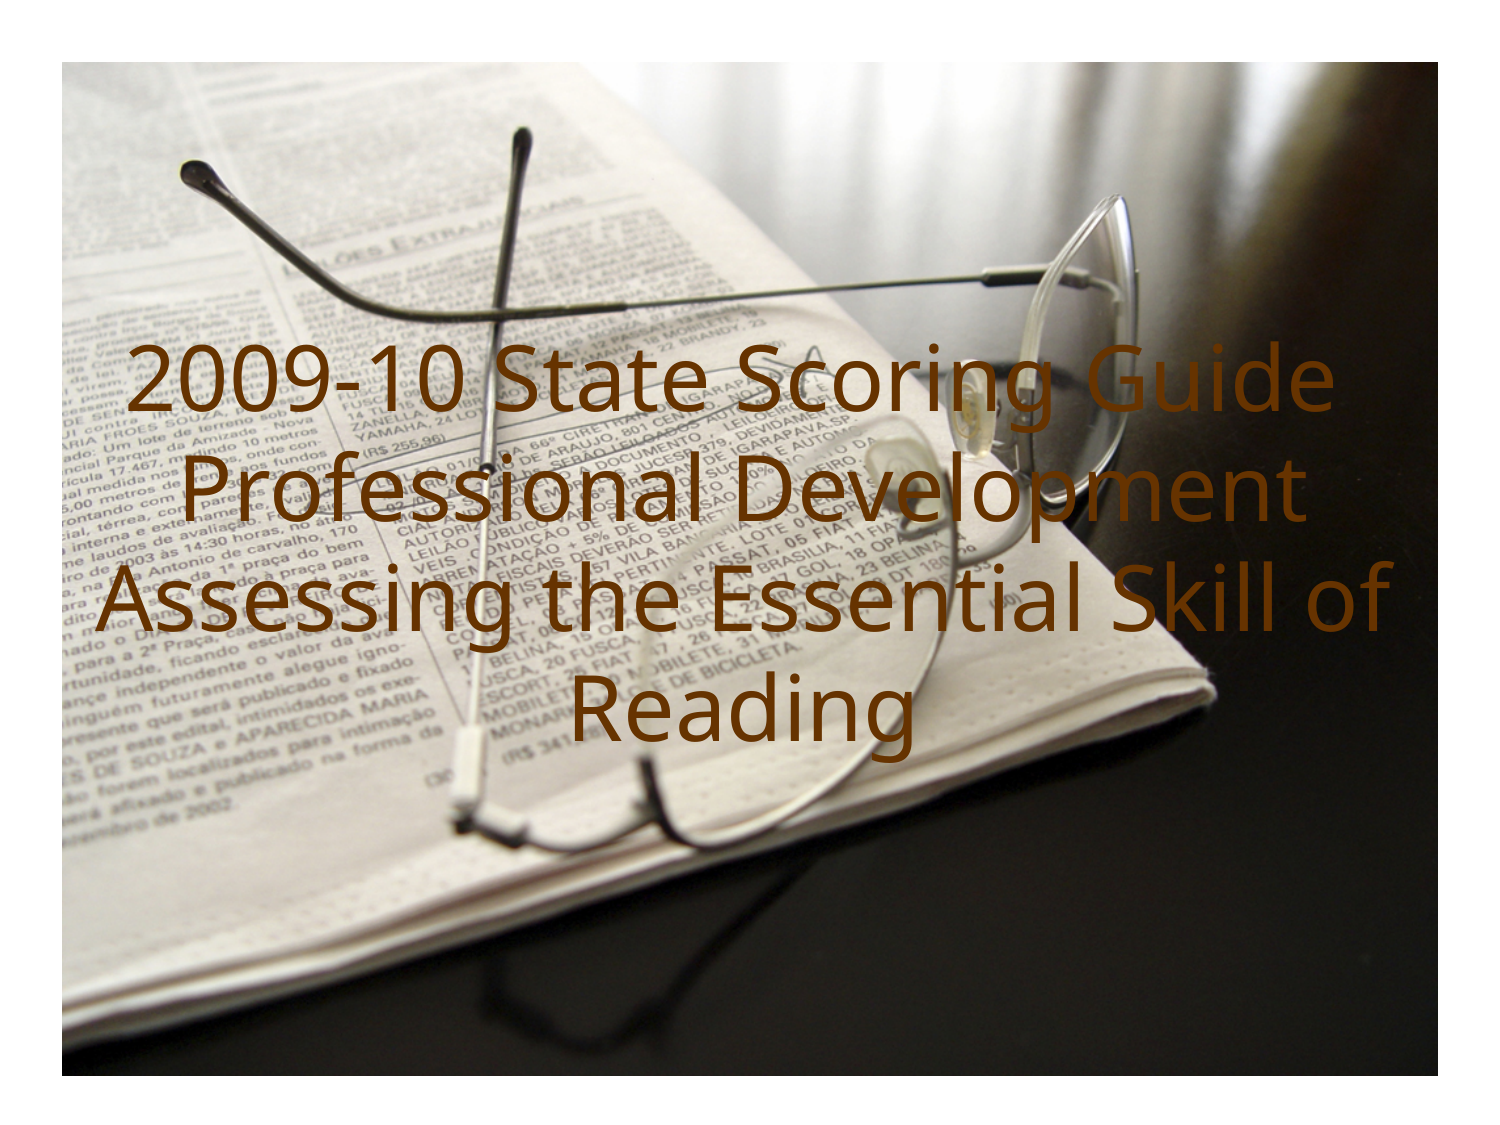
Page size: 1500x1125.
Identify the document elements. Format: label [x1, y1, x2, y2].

picture [62, 62, 1438, 1076]
